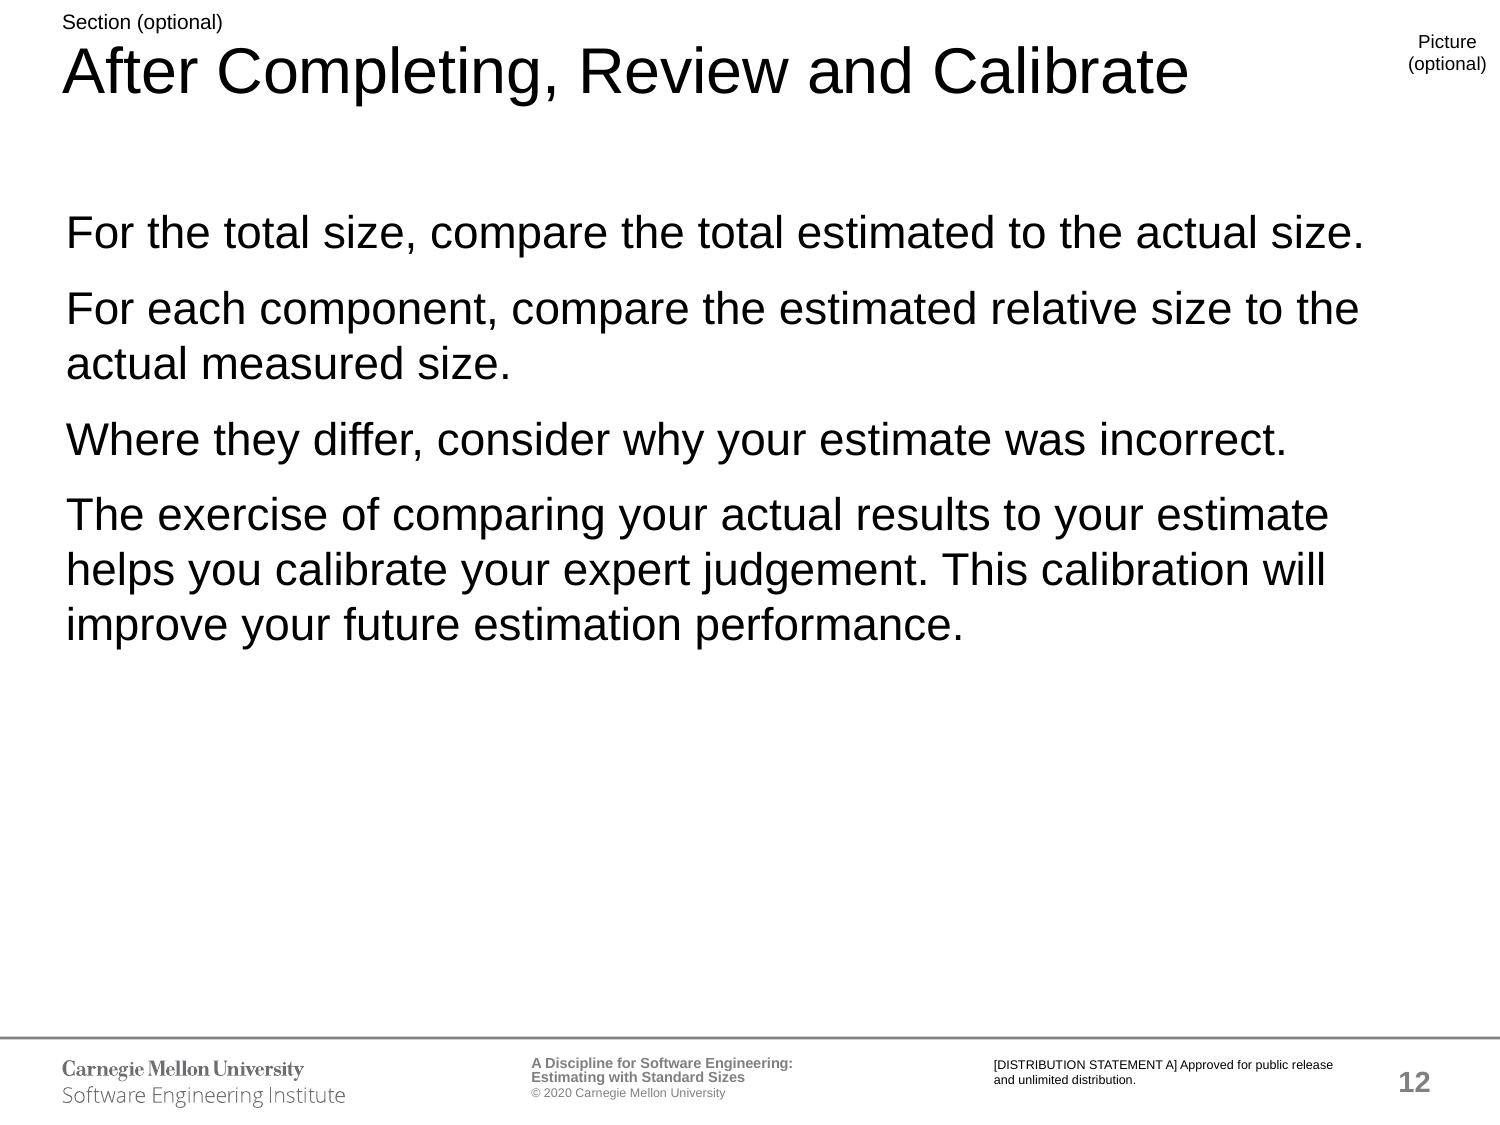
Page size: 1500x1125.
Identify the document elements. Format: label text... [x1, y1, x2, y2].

list For the total size, compare the total estimated to the actual size. For each component, compare the estimated relative size to the actual measured size. Where they differ, consider why your estimate was incorrect. The exercise of comparing your actual results to your estimate helps you calibrate your expert judgement. This calibration will improve your future estimation performance. [65, 202, 1431, 1026]
title After Completing, Review and Calibrate [62, 37, 1338, 182]
